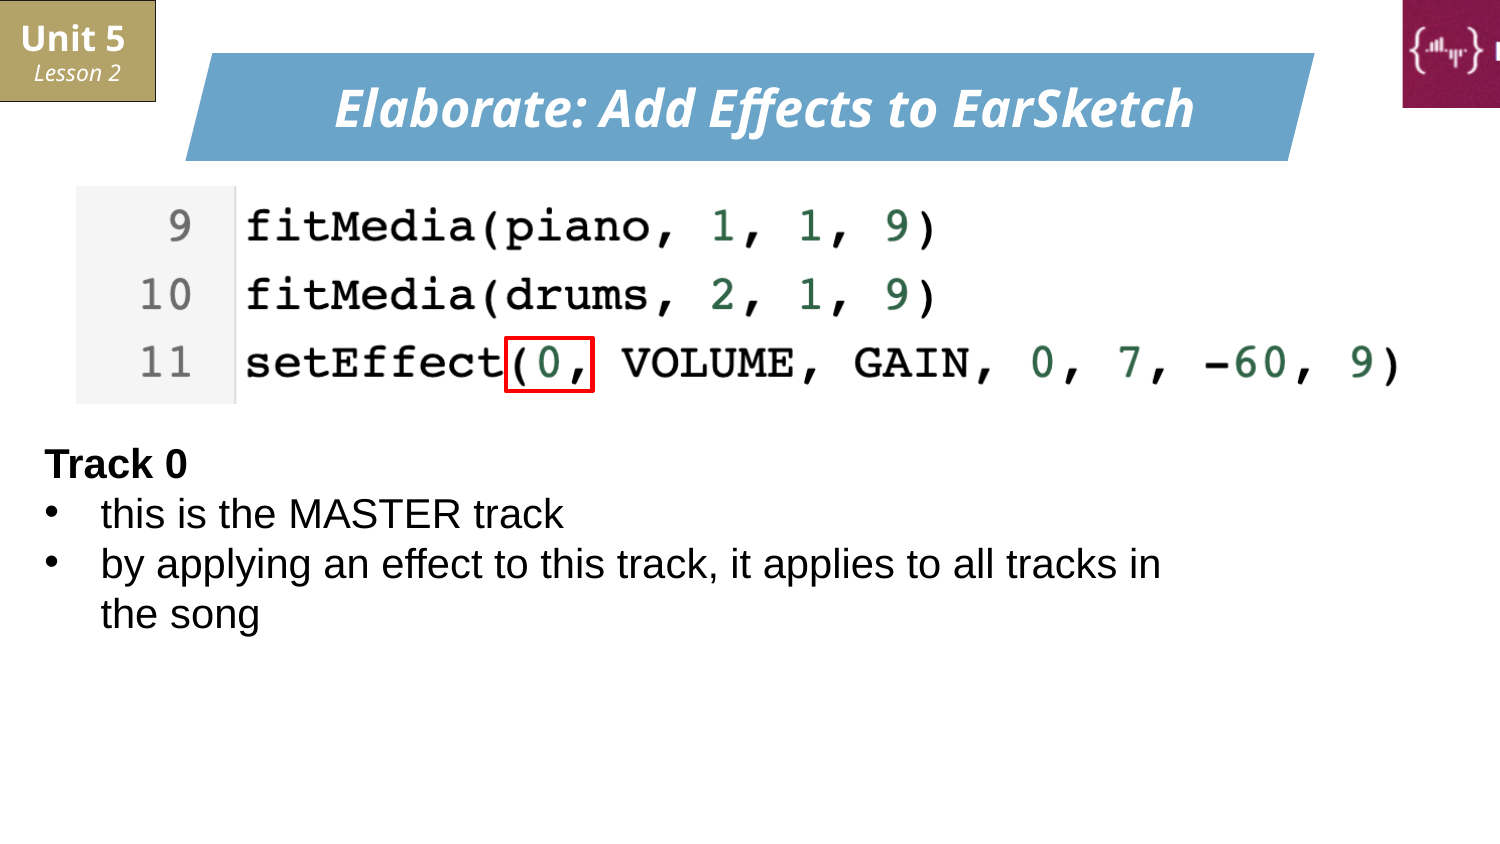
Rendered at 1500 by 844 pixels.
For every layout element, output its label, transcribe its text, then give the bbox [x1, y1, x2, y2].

picture [76, 185, 1423, 404]
text_box Unit 5 Lesson 2 [0, 0, 156, 102]
text_box Track 0 this is the MASTER track by applying an effect to this track, it applies to all tracks in the song [29, 421, 1236, 759]
text_box [185, 53, 1315, 161]
picture [1402, 0, 1500, 108]
title Elaborate: Add Effects to EarSketch [236, 60, 1295, 155]
